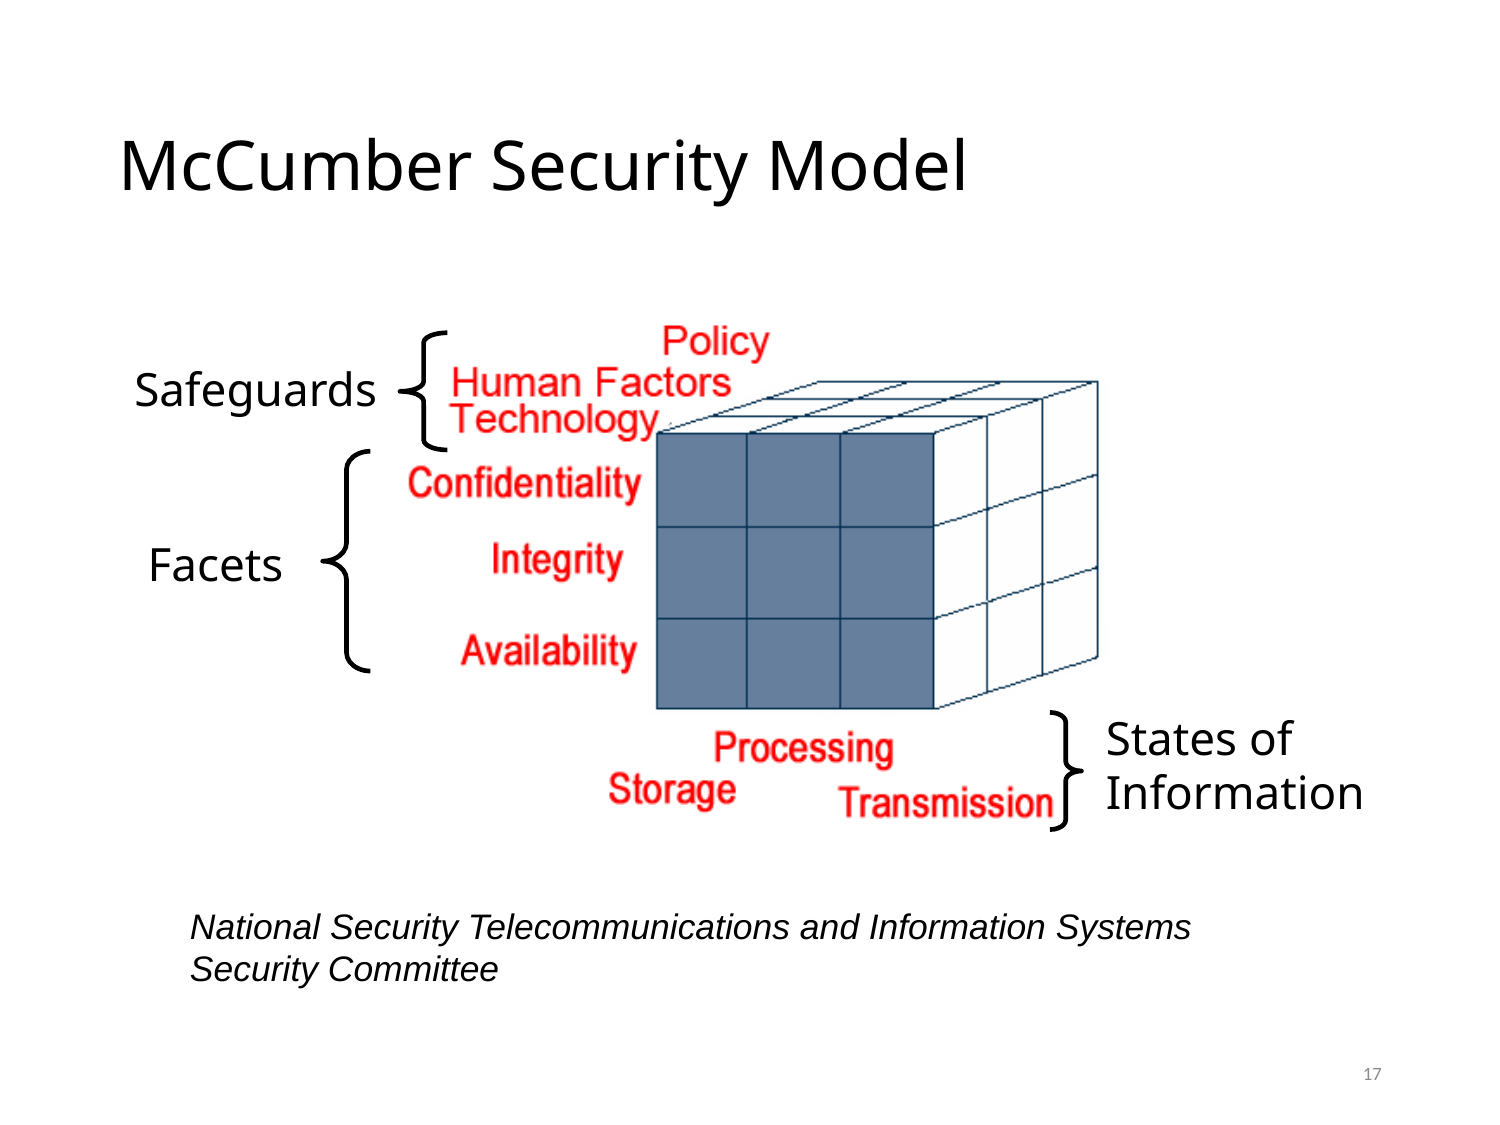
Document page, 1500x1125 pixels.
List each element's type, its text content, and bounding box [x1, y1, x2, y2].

slide_number 17 [1059, 1042, 1397, 1103]
title McCumber Security Model [103, 59, 1397, 278]
text_box [322, 451, 371, 672]
text_box Safeguards [0, 351, 396, 426]
text_box States of Information [1130, 699, 1463, 829]
picture [399, 274, 1130, 843]
text_box Facets [62, 526, 302, 601]
text_box National Security Telecommunications and Information Systems Security Committee [174, 896, 1338, 997]
